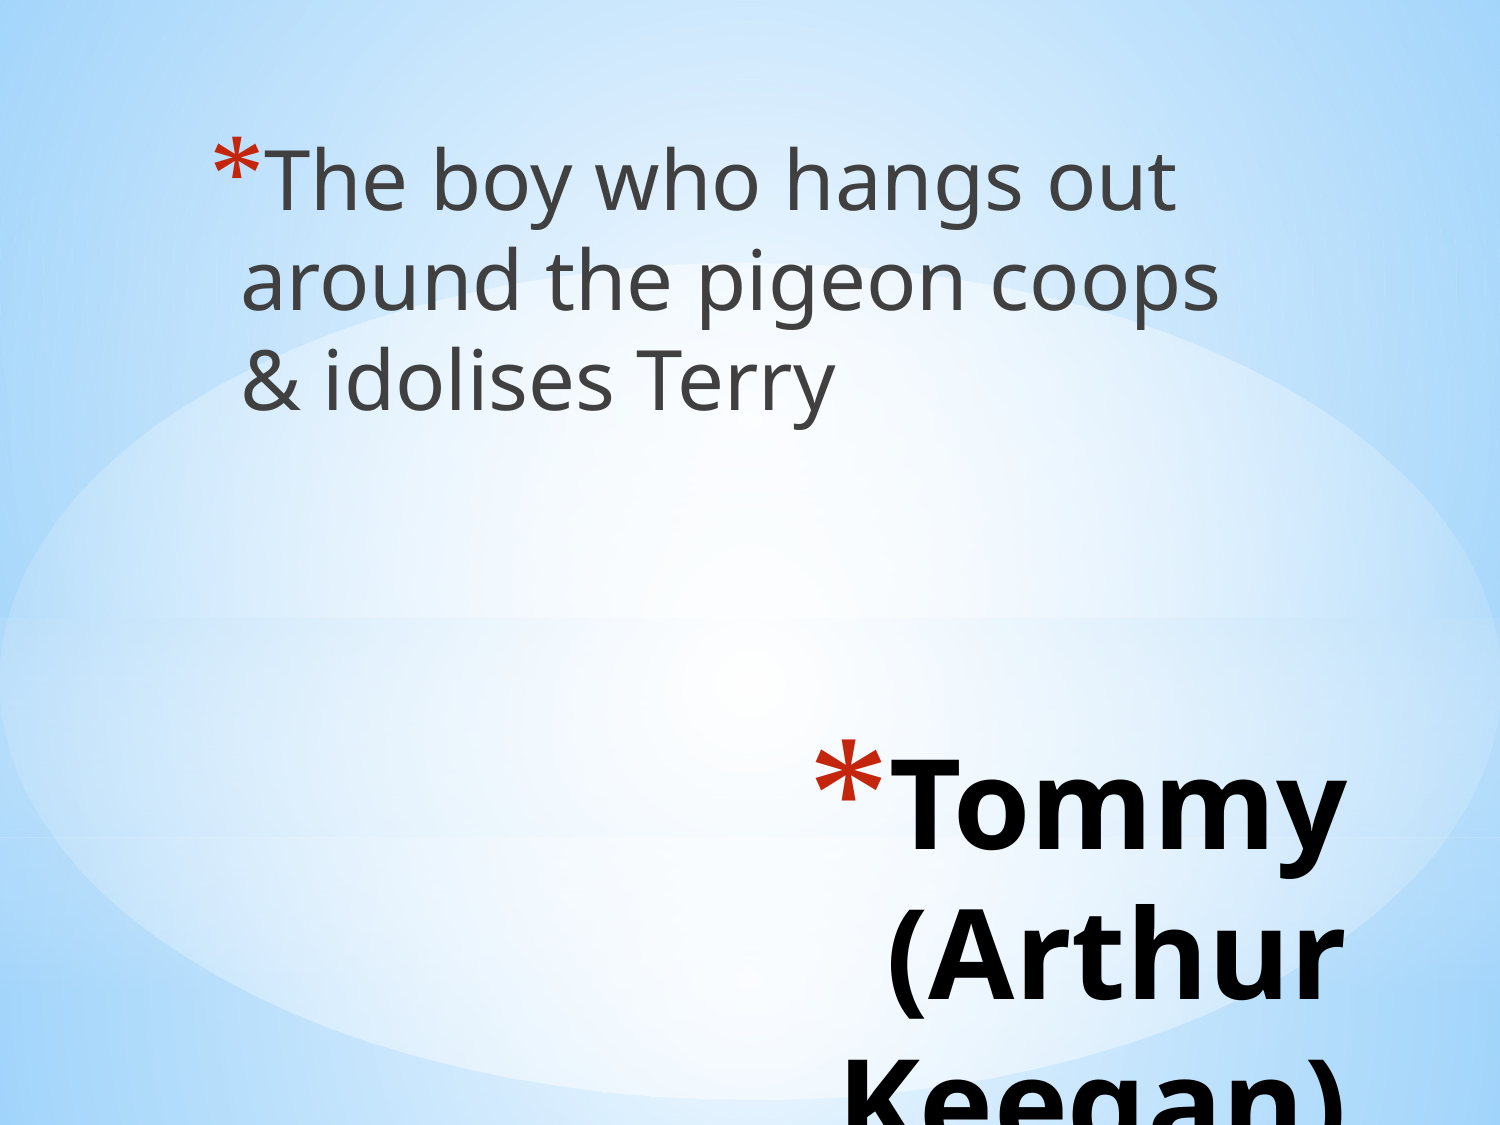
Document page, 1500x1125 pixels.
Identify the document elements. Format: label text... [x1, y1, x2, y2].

title Tommy (Arthur Keegan) [294, 717, 1363, 905]
list The boy who hangs out around the pigeon coops & idolises Terry [187, 120, 1238, 690]
